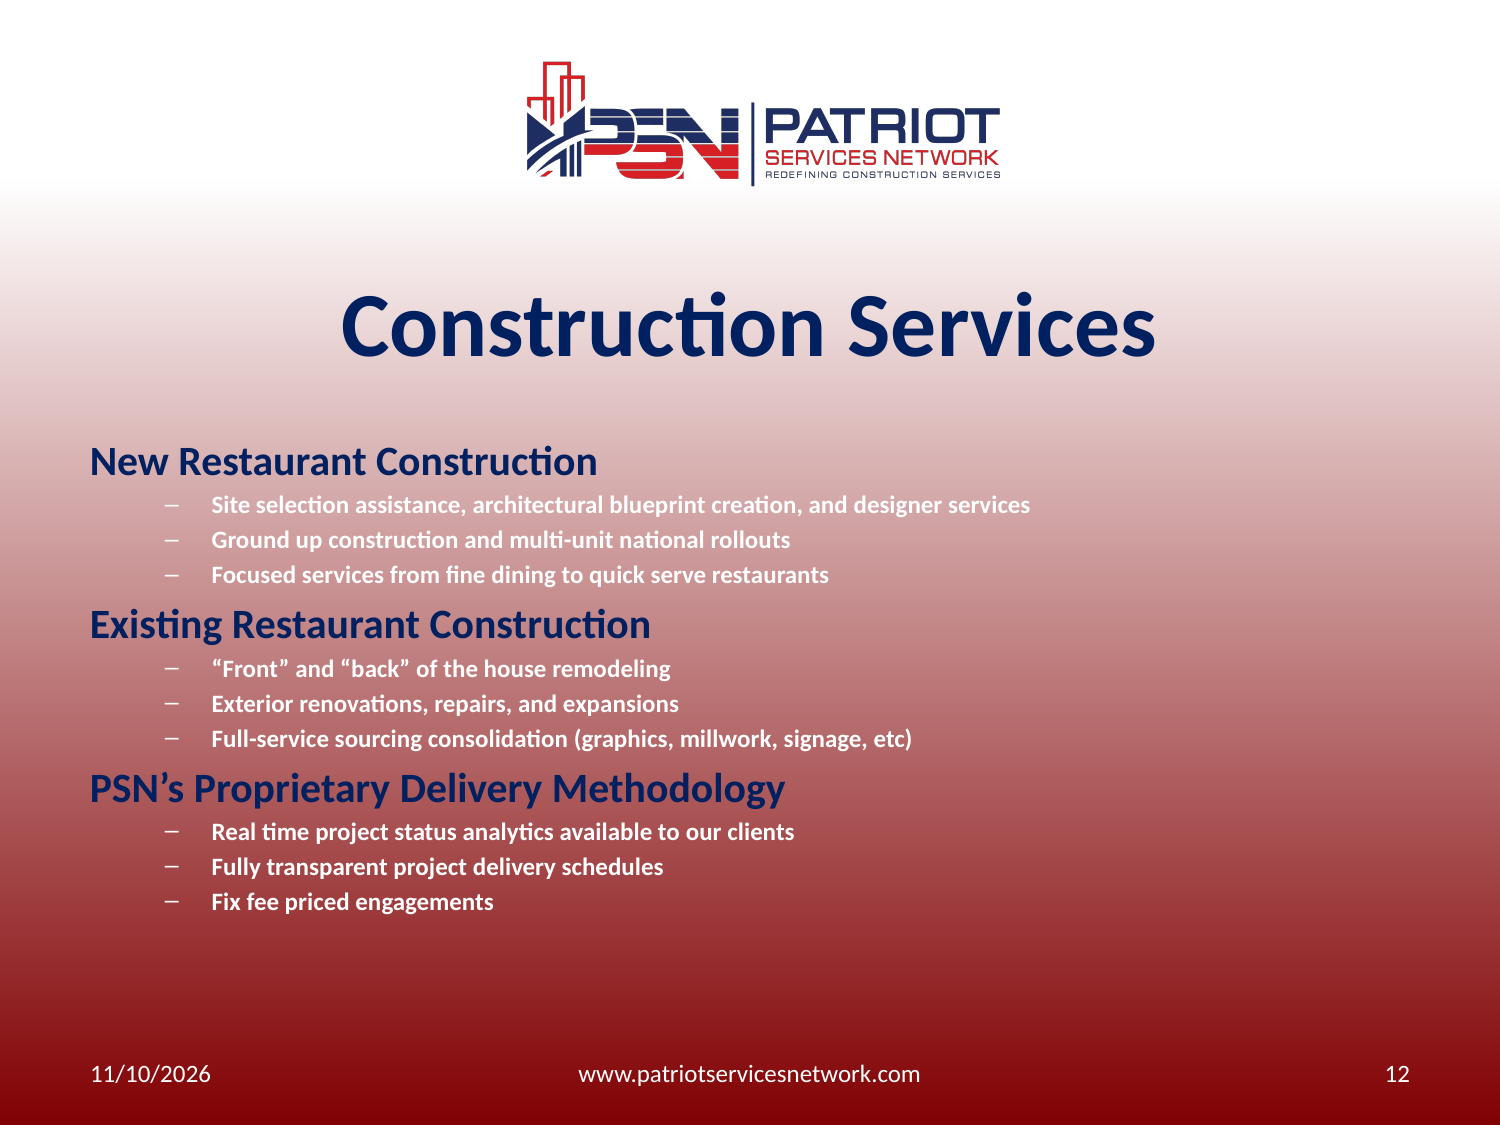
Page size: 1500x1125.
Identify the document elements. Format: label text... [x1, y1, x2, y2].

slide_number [75, 1042, 425, 1103]
footer www.patriotservicesnetwork.com [512, 1042, 988, 1103]
list New Restaurant Construction Site selection assistance, architectural blueprint creation, and designer services Ground up construction and multi-unit national rollouts Focused services from fine dining to quick serve restaurants Existing Restaurant Construction “Front” and “back” of the house remodeling Exterior renovations, repairs, and expansions Full-service sourcing consolidation (graphics, millwork, signage, etc) PSN’s Proprietary Delivery Methodology Real time project status analytics available to our clients Fully transparent project delivery schedules Fix fee priced engagements [75, 426, 1425, 996]
picture [438, 0, 1062, 226]
slide_number 12 [1074, 1042, 1425, 1103]
title Construction Services [75, 226, 1425, 414]
